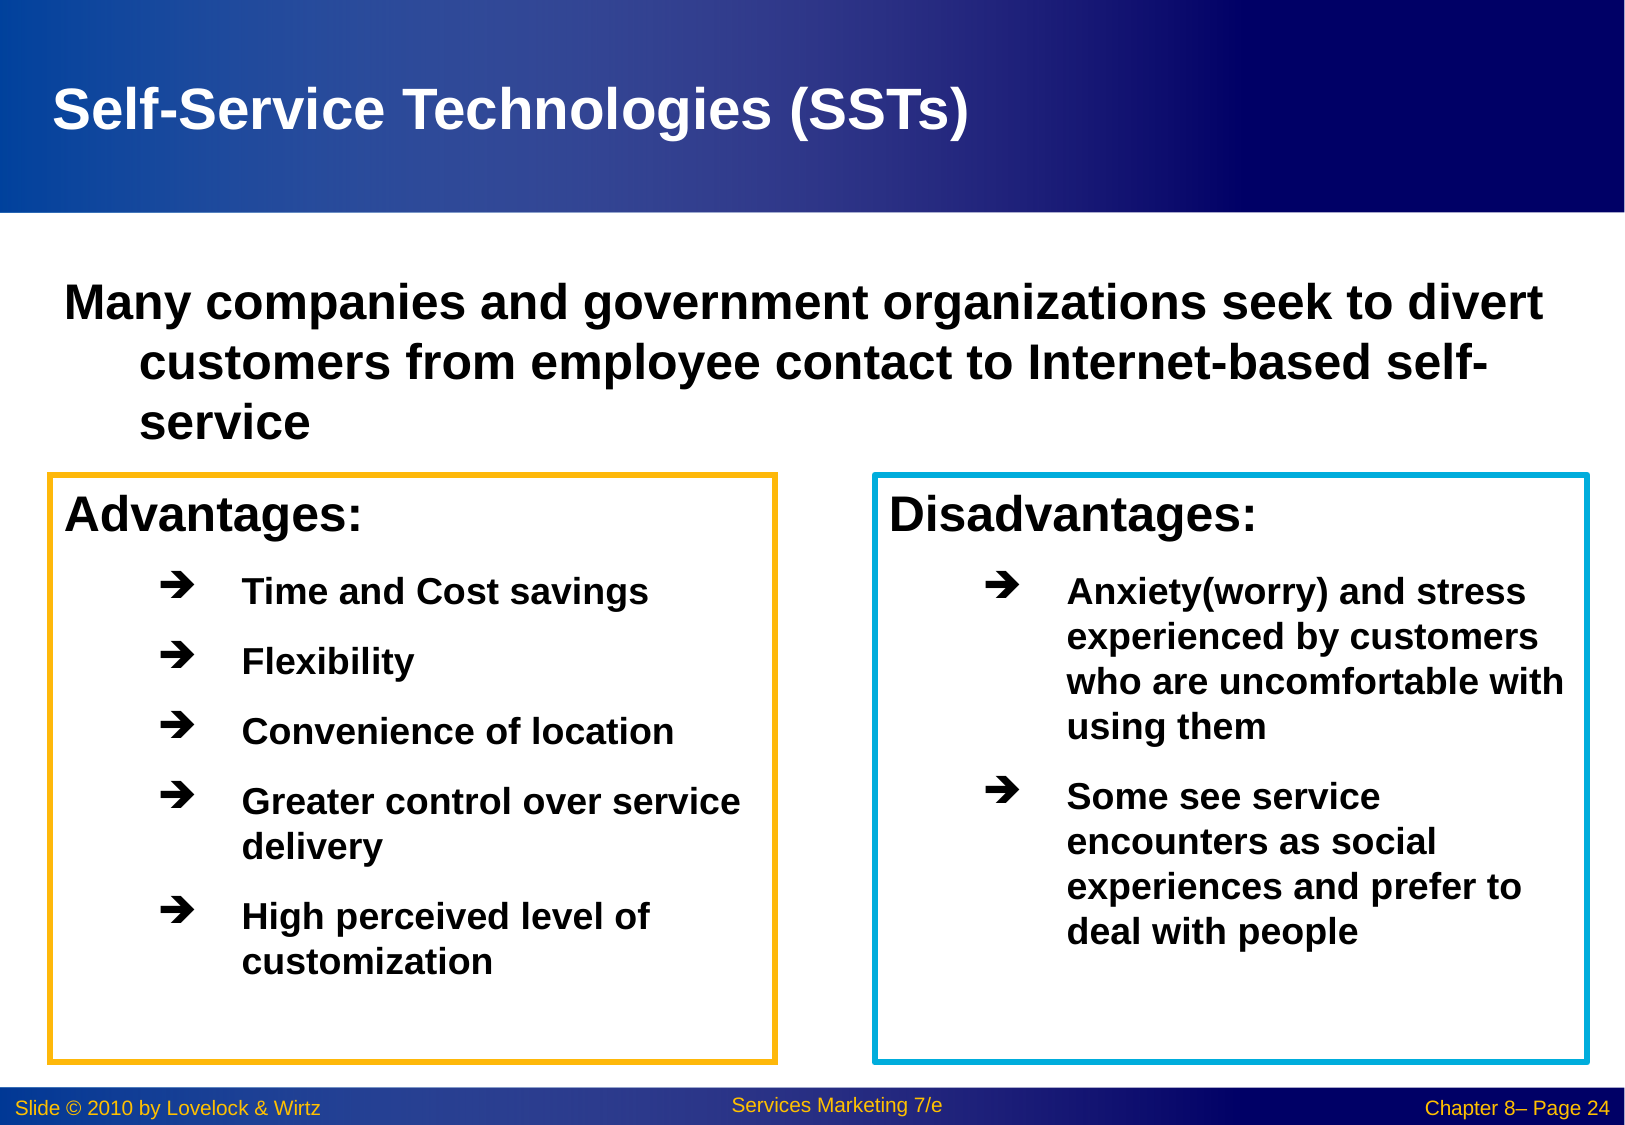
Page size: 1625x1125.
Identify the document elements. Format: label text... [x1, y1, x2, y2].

title Self-Service Technologies (SSTs) [36, 37, 1088, 176]
text_box Disadvantages: Anxiety(worry) and stress experienced by customers who are uncomfortable with using them Some see service encounters as social experiences and prefer to deal with people [873, 473, 1589, 1064]
list Many companies and government organizations seek to divert customers from employee contact to Internet-based self-service [49, 261, 1588, 1051]
text_box Advantages: Time and Cost savings Flexibility Convenience of location Greater control over service delivery High perceived level of customization [48, 473, 777, 1064]
